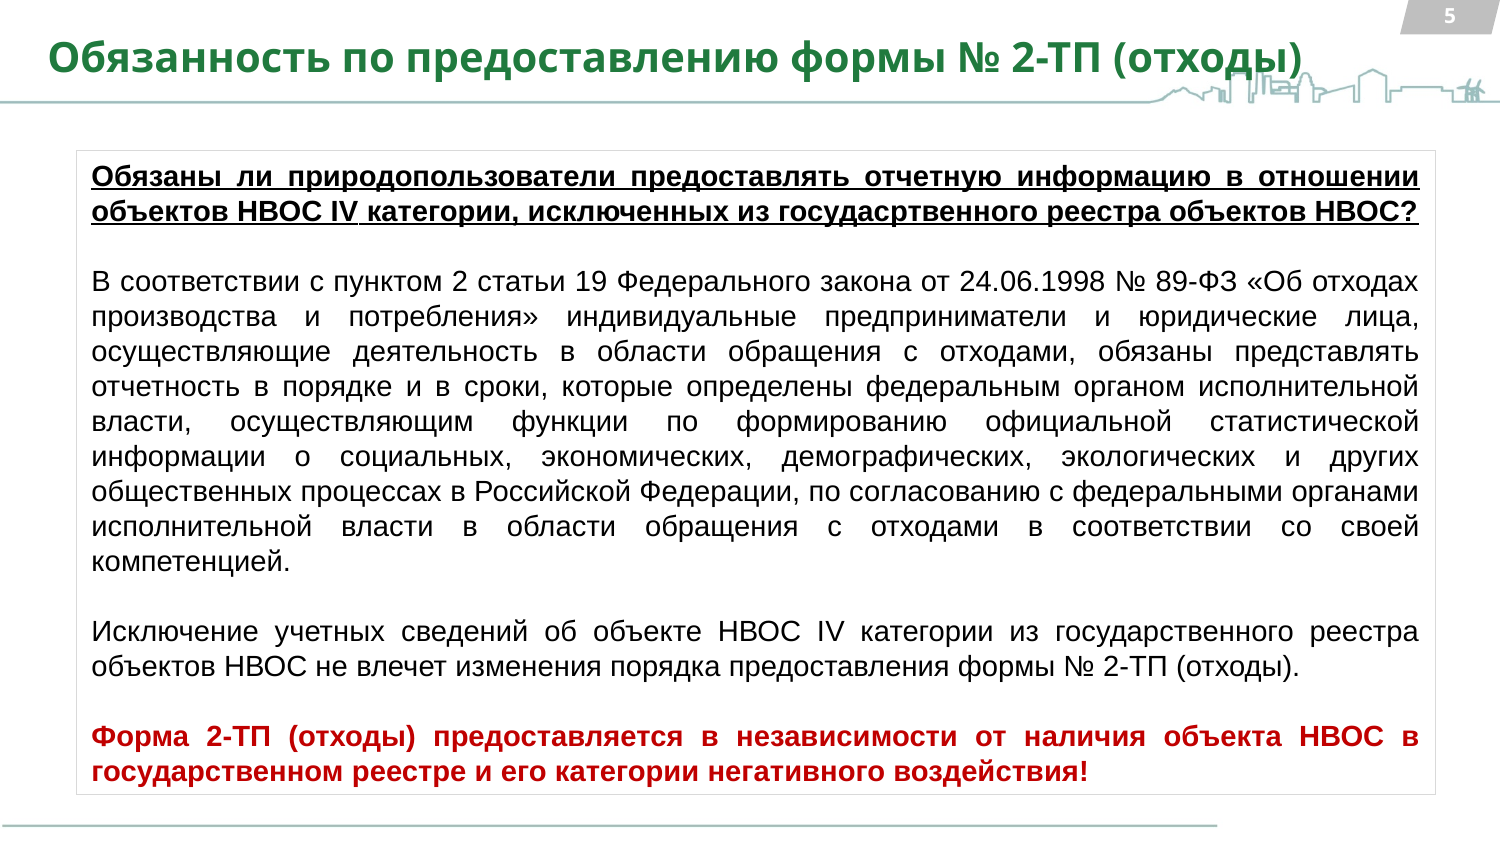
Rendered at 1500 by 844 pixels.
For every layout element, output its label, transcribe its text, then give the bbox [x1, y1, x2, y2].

text_box 4 [1400, 0, 1500, 35]
picture [0, 0, 1500, 844]
text_box Обязанность по предоставлению формы № 2-ТП (отходы) [32, 23, 1318, 89]
text_box Обязаны ли природопользователи предоставлять отчетную информацию в отношении объектов НВОС IV категории, исключенных из госудасртвенного реестра объектов НВОС? В соответствии с пунктом 2 статьи 19 Федерального закона от 24.06.1998 № 89-ФЗ «Об отходах производства и потребления» индивидуальные предприниматели и юридические лица, осуществляющие деятельность в области обращения с отходами, обязаны представлять отчетность в порядке и в сроки, которые определены федеральным органом исполнительной власти, осуществляющим функции по формированию официальной статистической информации о социальных, экономических, демографических, экологических и других общественных процессах в Российской Федерации, по согласованию с федеральными органами исполнительной власти в области обращения с отходами в соответствии со своей компетенцией. Исключение учетных сведений об объекте НВОС IV категории из государственного реестра объектов НВОС не влечет изменения порядка предоставления формы № 2-ТП (отходы). Форма 2-ТП (отходы) предоставляется в независимости от наличия объекта НВОС в государственном реестре и его категории негативного воздействия! [76, 150, 1436, 795]
